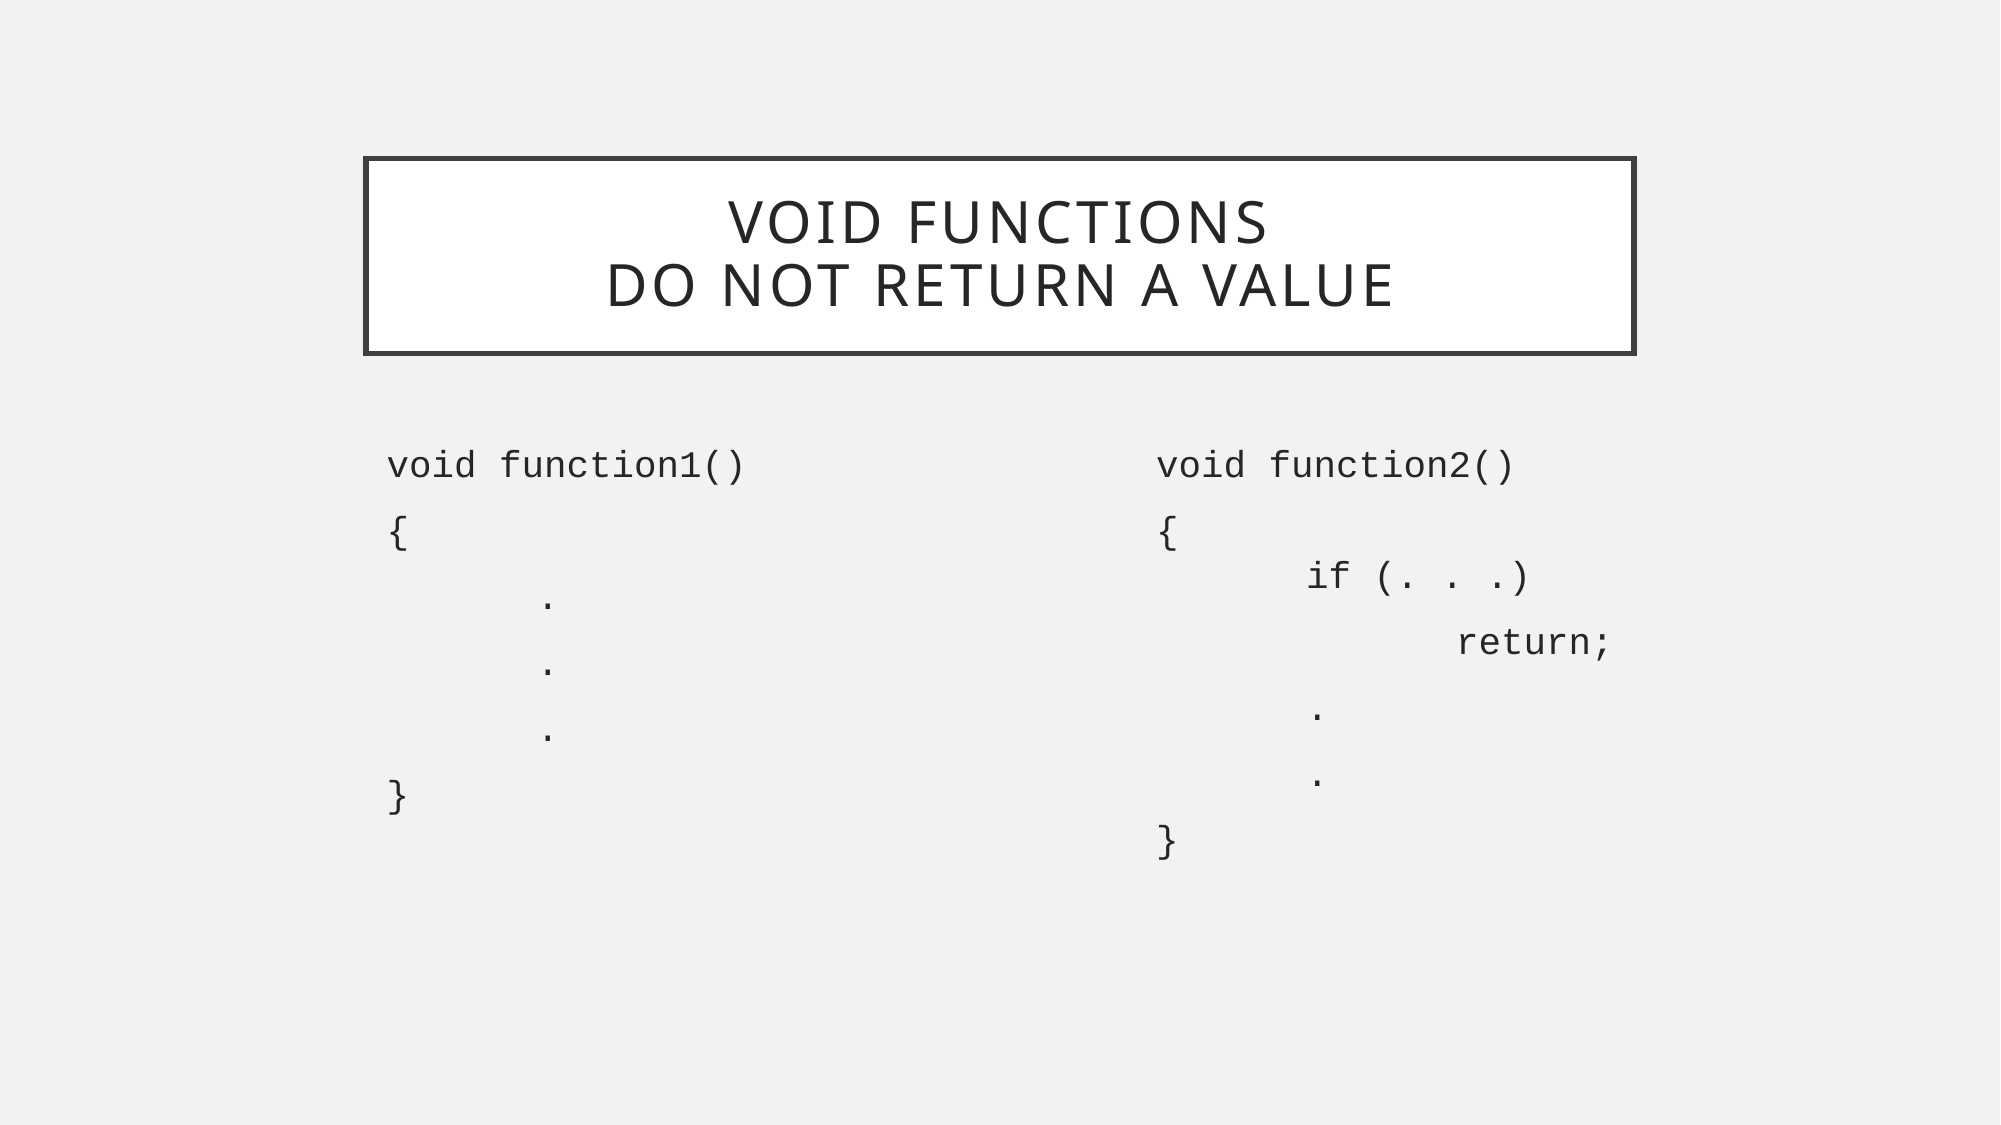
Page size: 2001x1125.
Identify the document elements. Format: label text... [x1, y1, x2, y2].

title void functions do not return a value [363, 156, 1637, 356]
list void function2() { if (. . .) return; . . } [1141, 432, 1637, 942]
list void function1() { . . . } [371, 432, 814, 942]
